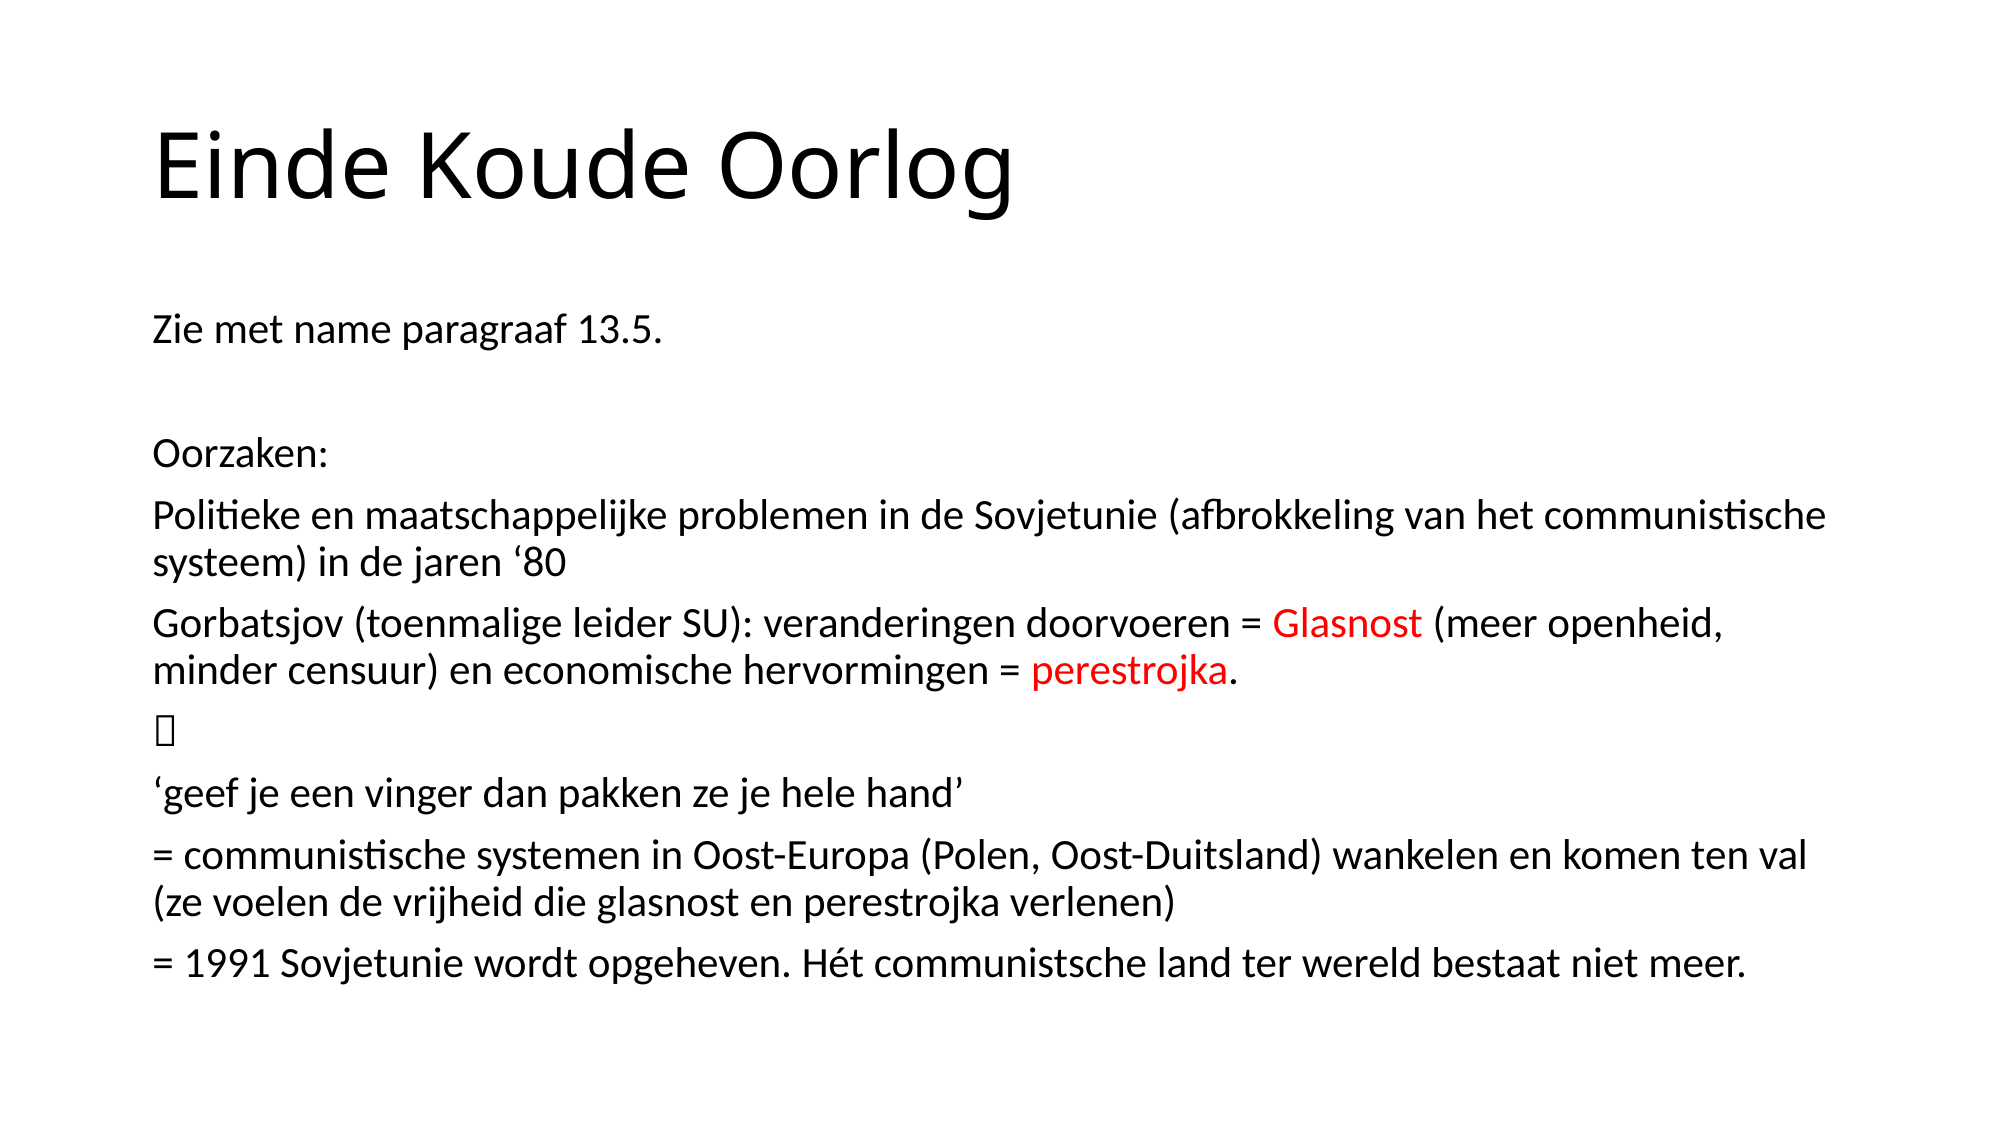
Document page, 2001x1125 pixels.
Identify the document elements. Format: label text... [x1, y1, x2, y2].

title Einde Koude Oorlog [137, 59, 1863, 278]
list Zie met name paragraaf 13.5. Oorzaken: Politieke en maatschappelijke problemen in de Sovjetunie (afbrokkeling van het communistische systeem) in de jaren ‘80 Gorbatsjov (toenmalige leider SU): veranderingen doorvoeren = Glasnost (meer openheid, minder censuur) en economische hervormingen = perestrojka.  ‘geef je een vinger dan pakken ze je hele hand’ = communistische systemen in Oost-Europa (Polen, Oost-Duitsland) wankelen en komen ten val (ze voelen de vrijheid die glasnost en perestrojka verlenen) = 1991 Sovjetunie wordt opgeheven. Hét communistsche land ter wereld bestaat niet meer. [137, 299, 1863, 1014]
